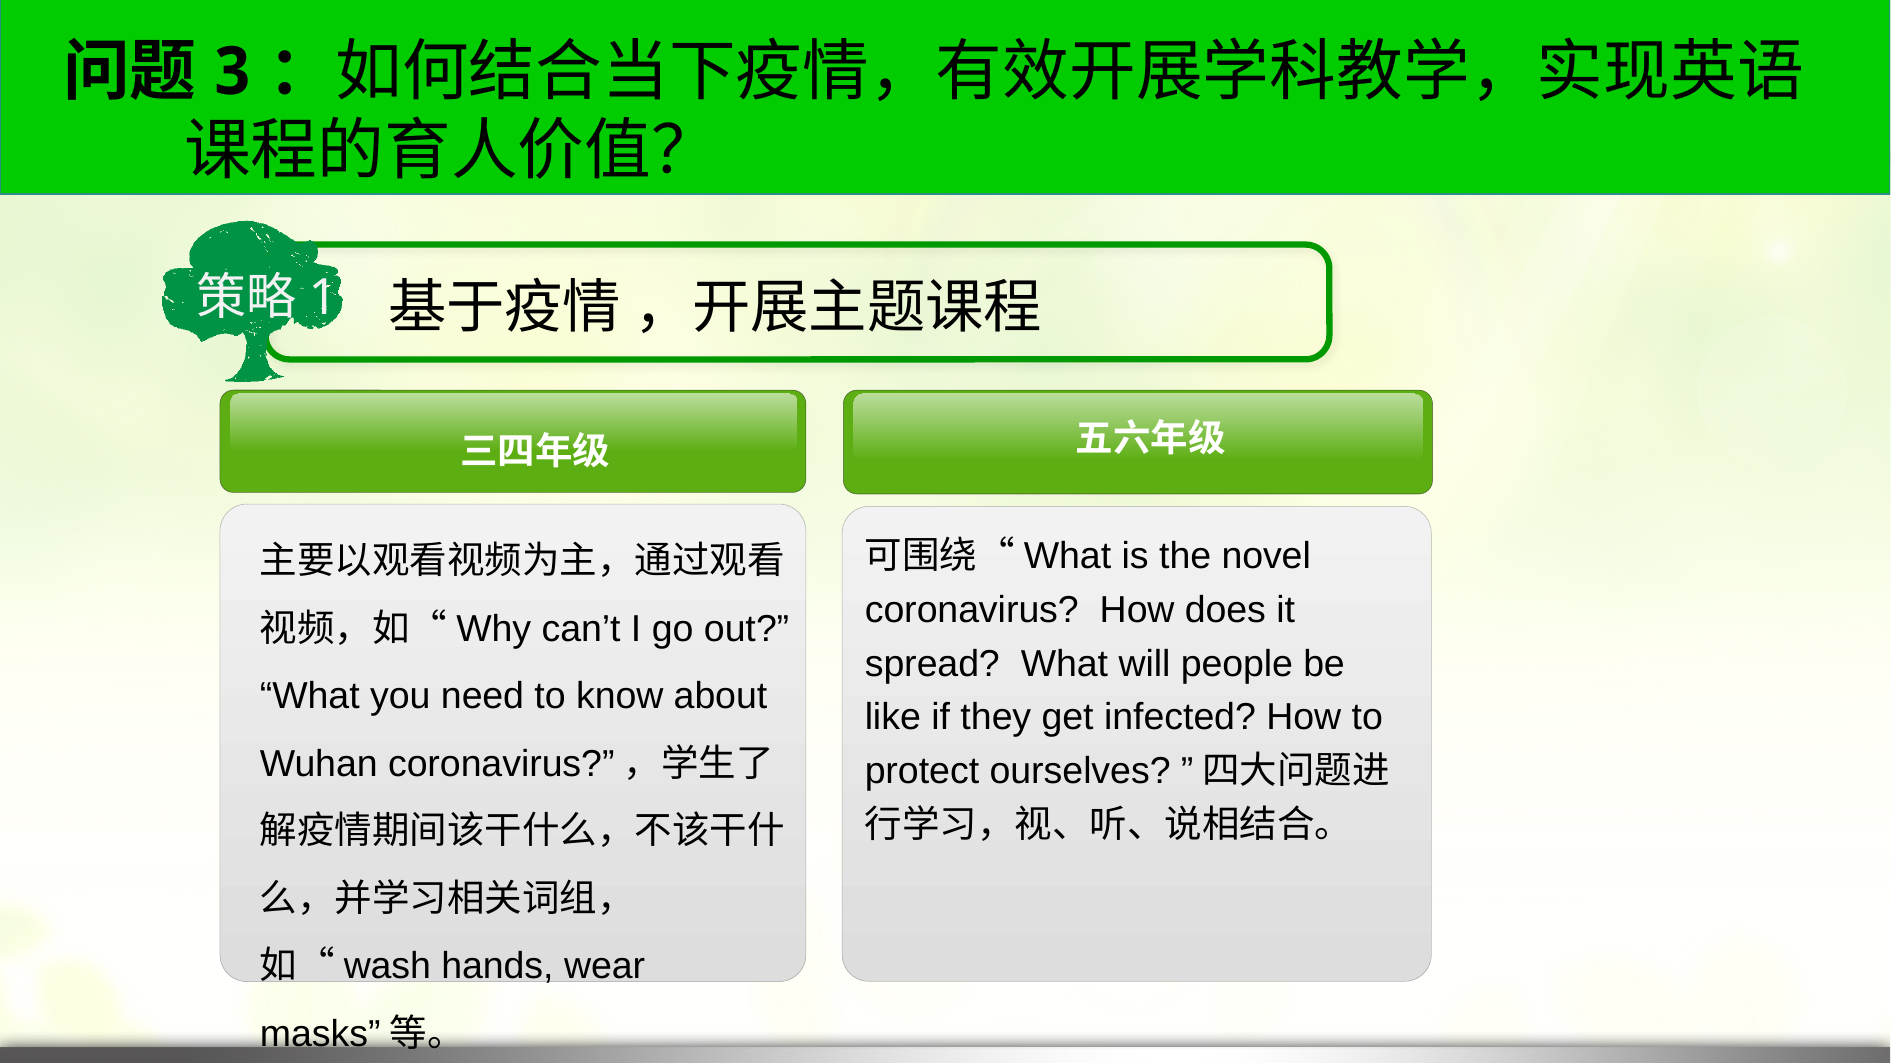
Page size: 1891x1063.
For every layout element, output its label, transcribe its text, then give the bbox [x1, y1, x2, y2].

text_box 问题3：如何结合当下疫情，有效开展学科教学，实现英语 课程的育人价值？ [48, 19, 1819, 195]
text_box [219, 390, 808, 982]
text_box [0, 0, 1891, 195]
picture [0, 195, 1891, 1063]
text_box [383, 243, 1330, 261]
text_box [383, 347, 1328, 361]
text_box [157, 219, 383, 392]
text_box 基于疫情 ，开展主题课程 [383, 261, 1345, 347]
text_box 主要以观看视频为主，通过观看视频，如“Why can’t I go out?” “What you need to know about Wuhan coronavirus?”，学生了解疫情期间该干什么，不该干什么，并学习相关词组，如“wash hands, wear masks”等。 [245, 982, 808, 1062]
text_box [842, 390, 1433, 982]
